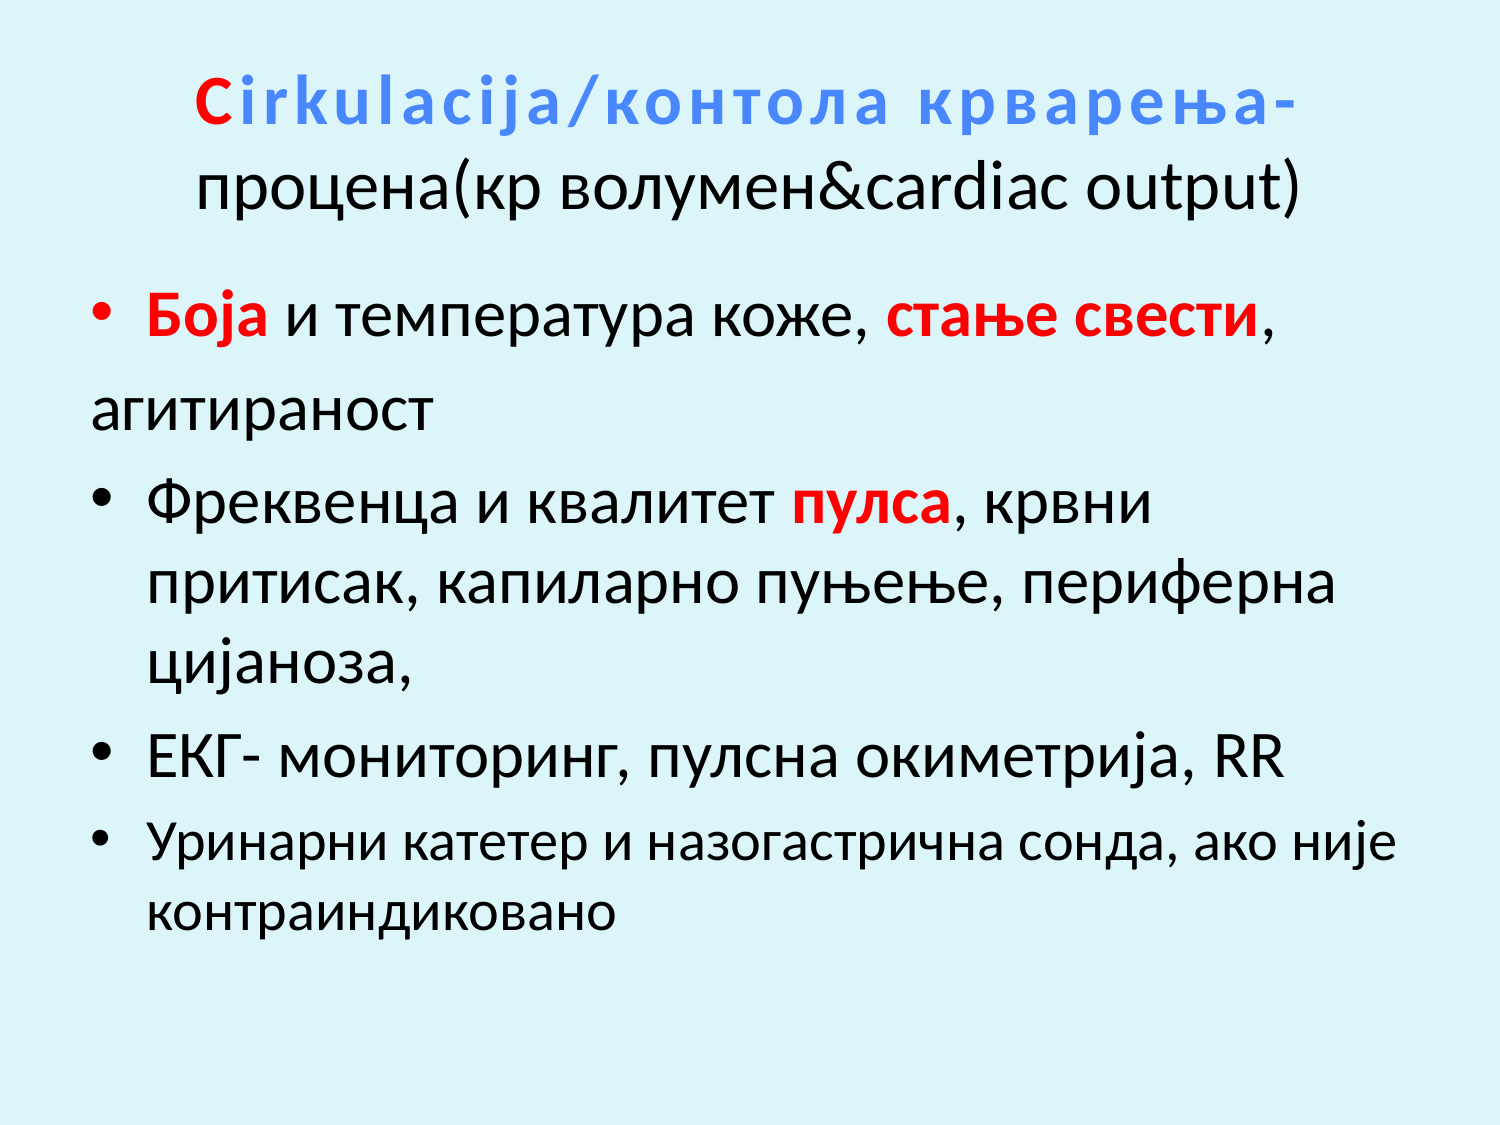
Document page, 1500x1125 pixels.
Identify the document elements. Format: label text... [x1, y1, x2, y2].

list Боја и температура коже, стање свести, агитираност Фреквенца и квалитет пулса, крвни притисак, капиларно пуњење, периферна цијаноза, ЕКГ- мониторинг, пулсна окиметрија, RR Уринарни катетер и назогастрична сонда, ако није контраиндиковано [75, 262, 1425, 1005]
title Cirkulacija/контола крварења- процена(кр волумен&cardiac output) [75, 45, 1425, 233]
